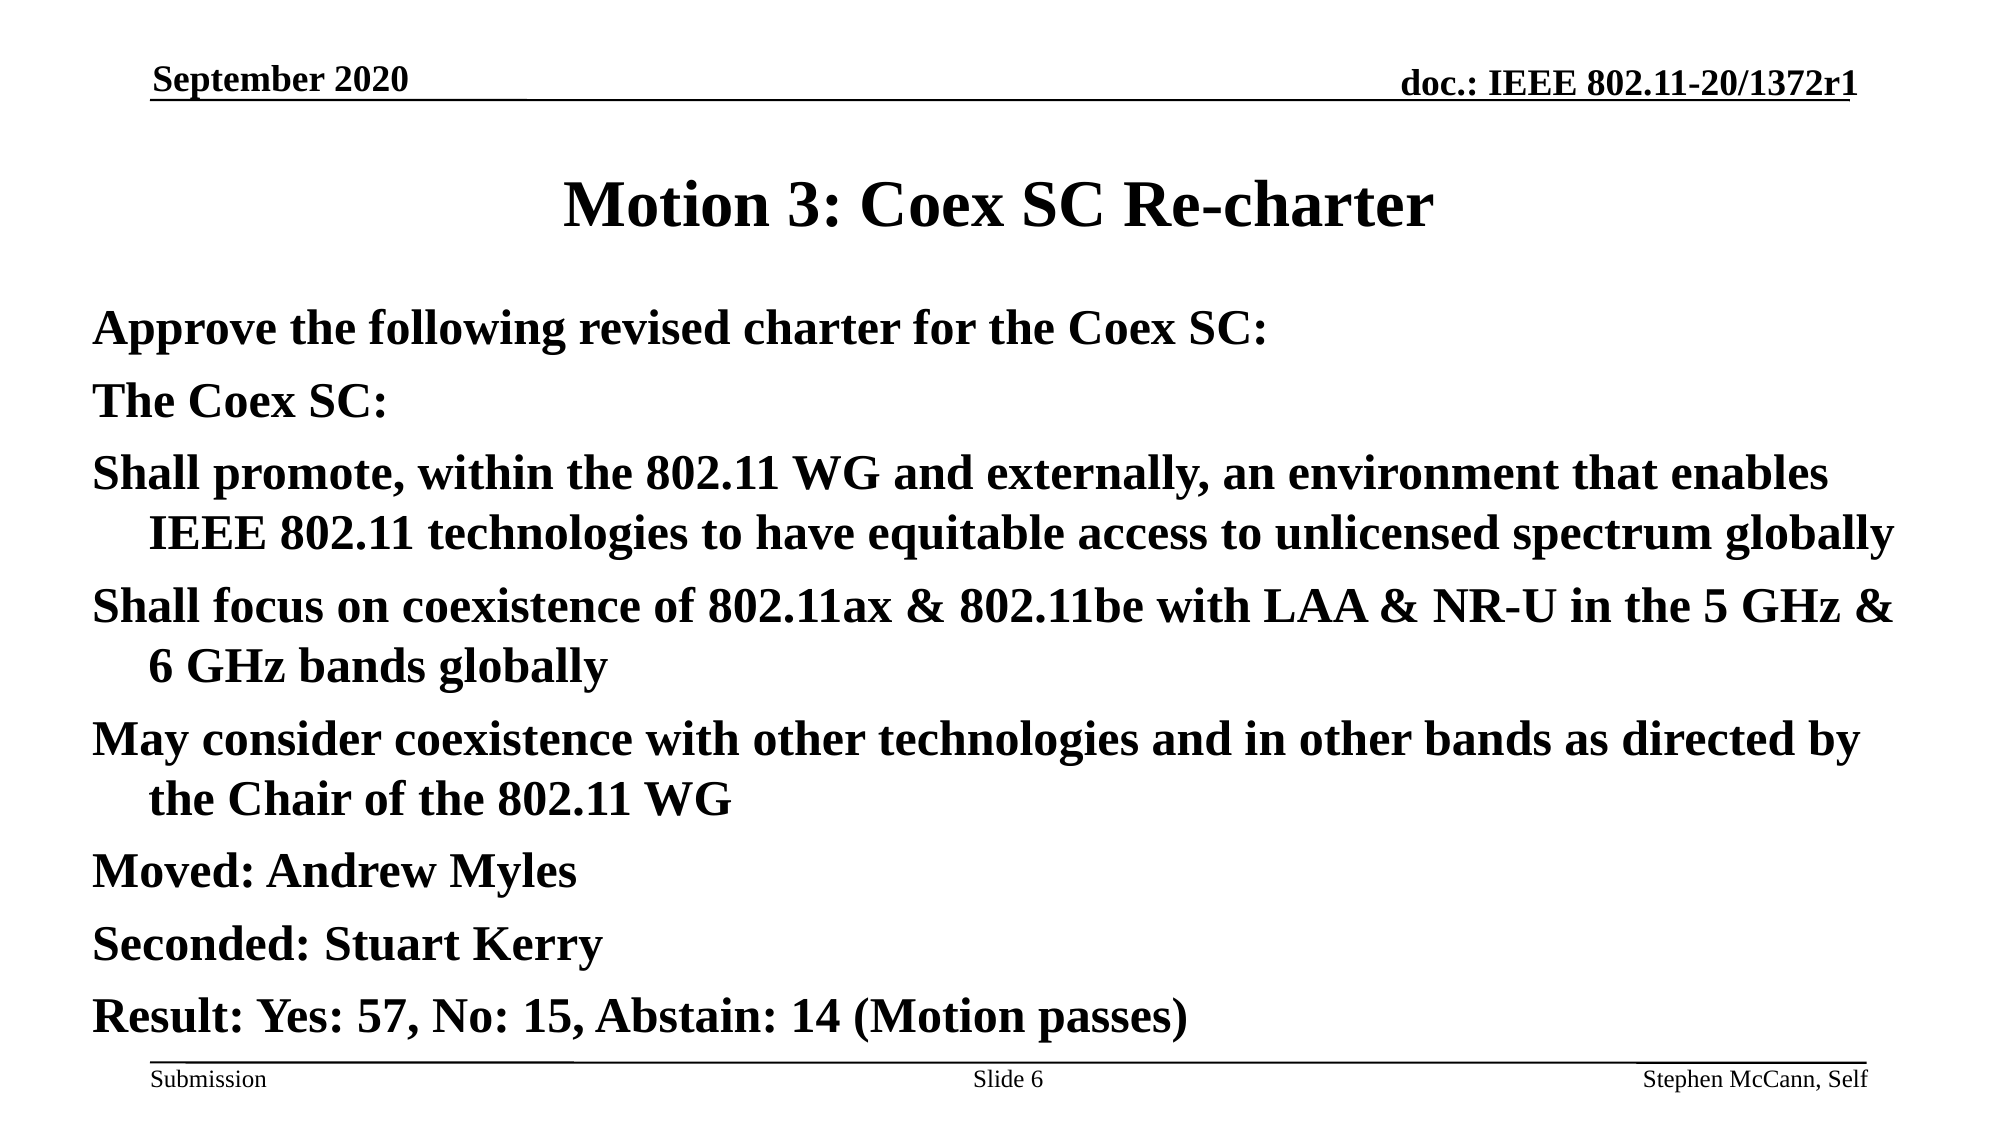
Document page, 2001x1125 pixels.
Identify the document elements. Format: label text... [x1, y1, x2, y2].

title Motion 3: Coex SC Re-charter [149, 112, 1850, 286]
list Approve the following revised charter for the Coex SC: The Coex SC: Shall promote, within the 802.11 WG and externally, an environment that enables IEEE 802.11 technologies to have equitable access to unlicensed spectrum globally Shall focus on coexistence of 802.11ax & 802.11be with LAA & NR-U in the 5 GHz & 6 GHz bands globally May consider coexistence with other technologies and in other bands as directed by the Chair of the 802.11 WG Moved: Andrew Myles Seconded: Stuart Kerry Result: Yes: 57, No: 15, Abstain: 14 (Motion passes) [76, 286, 1940, 1063]
footer Stephen McCann, Self [1171, 1061, 1869, 1093]
slide_number Slide 6 [950, 1061, 1067, 1123]
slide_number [152, 54, 563, 100]
